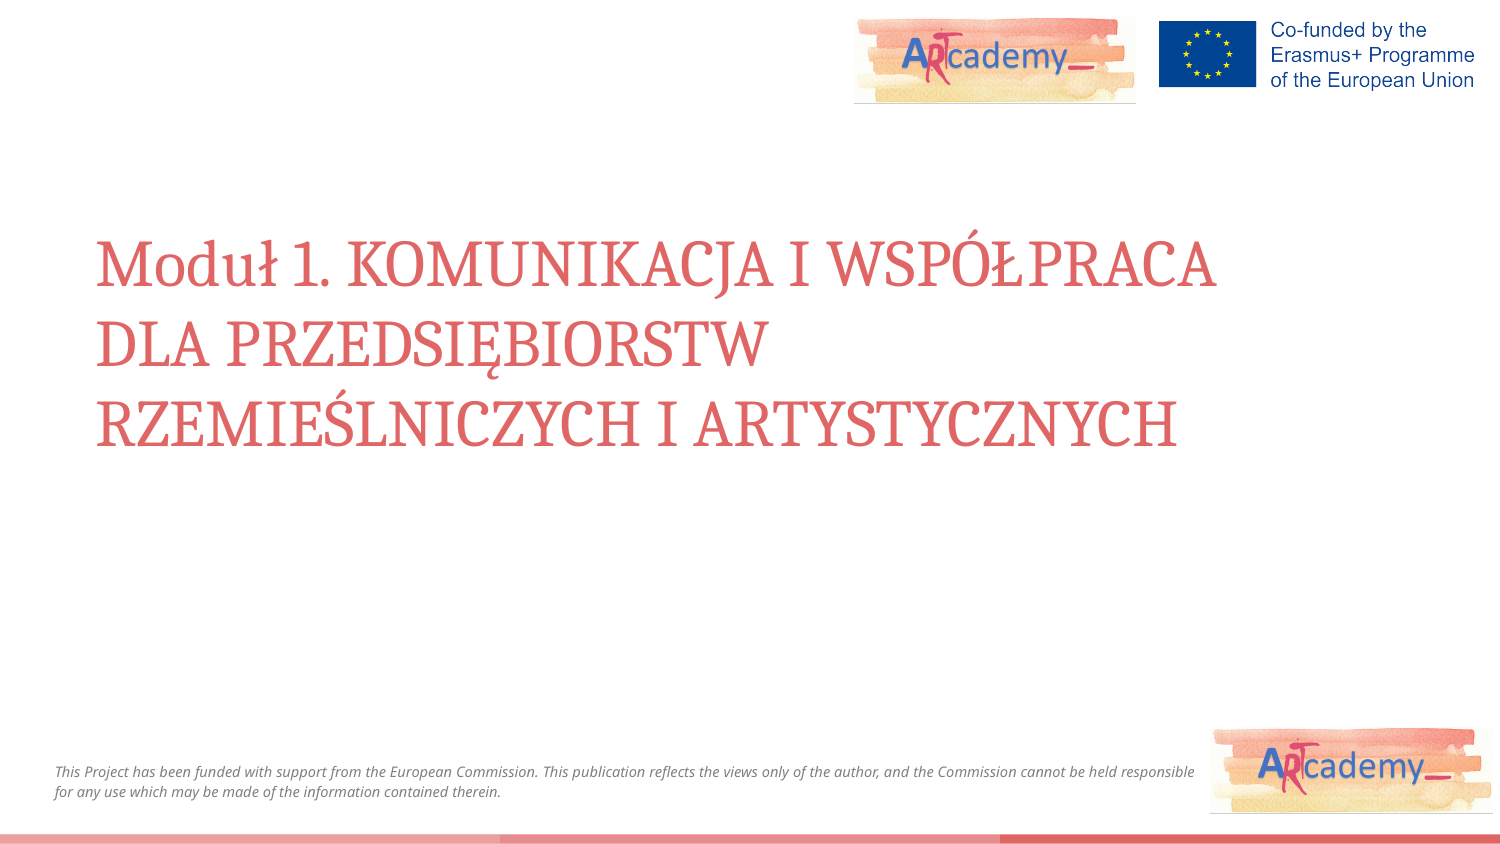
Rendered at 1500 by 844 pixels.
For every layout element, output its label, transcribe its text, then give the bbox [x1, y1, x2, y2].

picture [854, 0, 1137, 134]
picture [1158, 21, 1474, 91]
text_box This Project has been funded with support from the European Commission. This publication reflects the views only of the author, and the Commission cannot be held responsible for any use which may be made of the information contained therein. [39, 754, 1205, 799]
picture [1210, 709, 1493, 844]
title Moduł 1. KOMUNIKACJA I WSPÓŁPRACA DLA PRZEDSIĘBIORSTW RZEMIEŚLNICZYCH I ARTYSTYCZNYCH [80, 204, 1269, 465]
